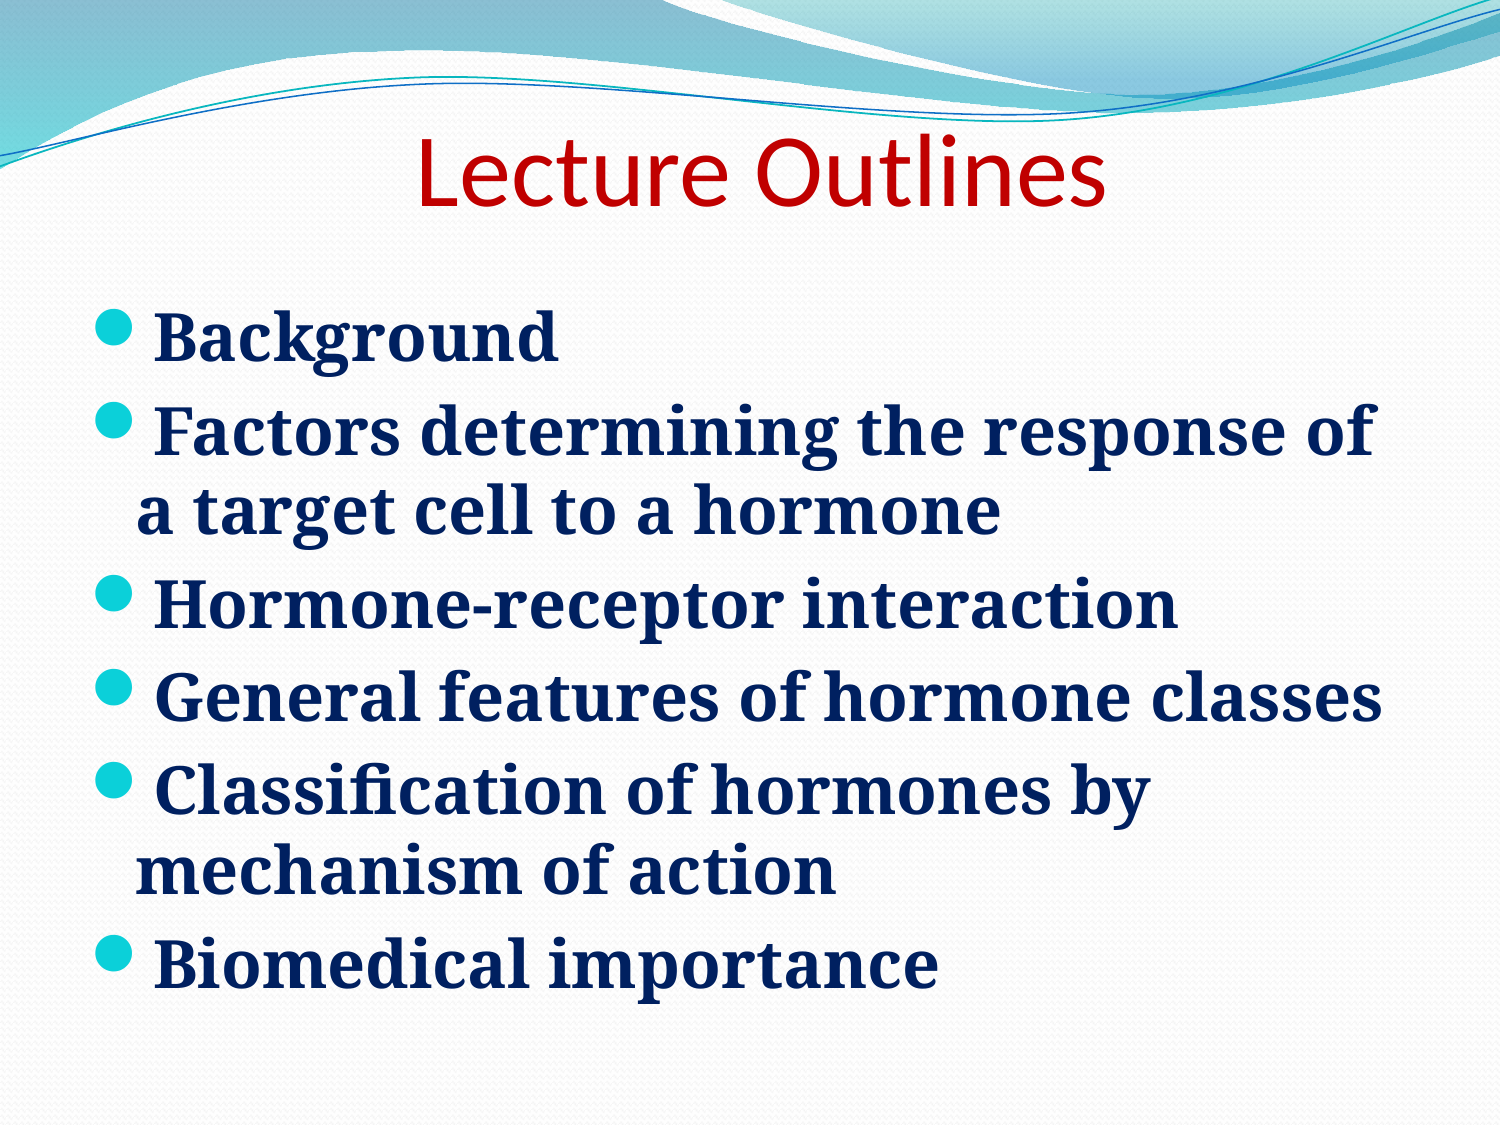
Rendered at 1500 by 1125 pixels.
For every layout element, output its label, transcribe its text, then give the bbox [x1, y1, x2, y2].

list Background Factors determining the response of a target cell to a hormone Hormone-receptor interaction General features of hormone classes Classification of hormones by mechanism of action Biomedical importance [74, 287, 1426, 1076]
title Lecture Outlines [87, 0, 1438, 228]
